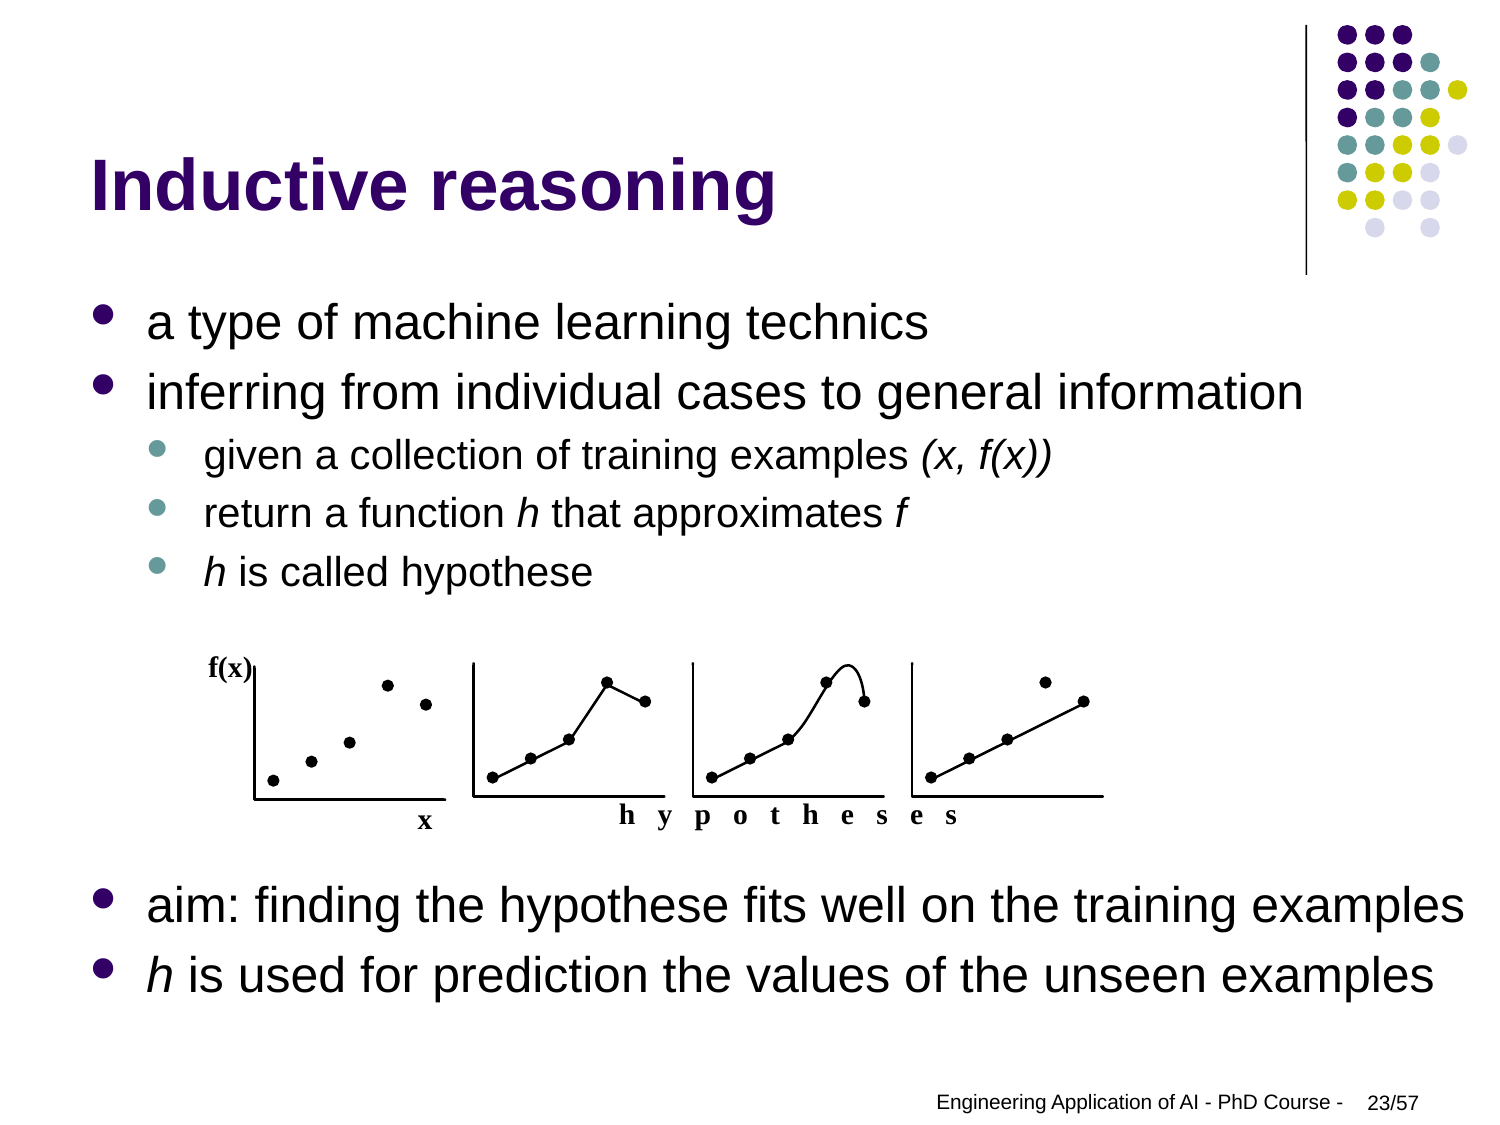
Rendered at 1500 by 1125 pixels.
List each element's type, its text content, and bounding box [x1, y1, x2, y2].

title Inductive reasoning [74, 19, 1313, 233]
list a type of machine learning technics inferring from individual cases to general information given a collection of training examples (x, f(x)) return a function h that approximates f h is called hypothese aim: finding the hypothese fits well on the training examples h is used for prediction the values of the unseen examples [74, 281, 1500, 1006]
slide_number 23/57 [1352, 1082, 1448, 1125]
footer Engineering Application of AI - PhD Course - [855, 1080, 1365, 1125]
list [194, 645, 1200, 857]
